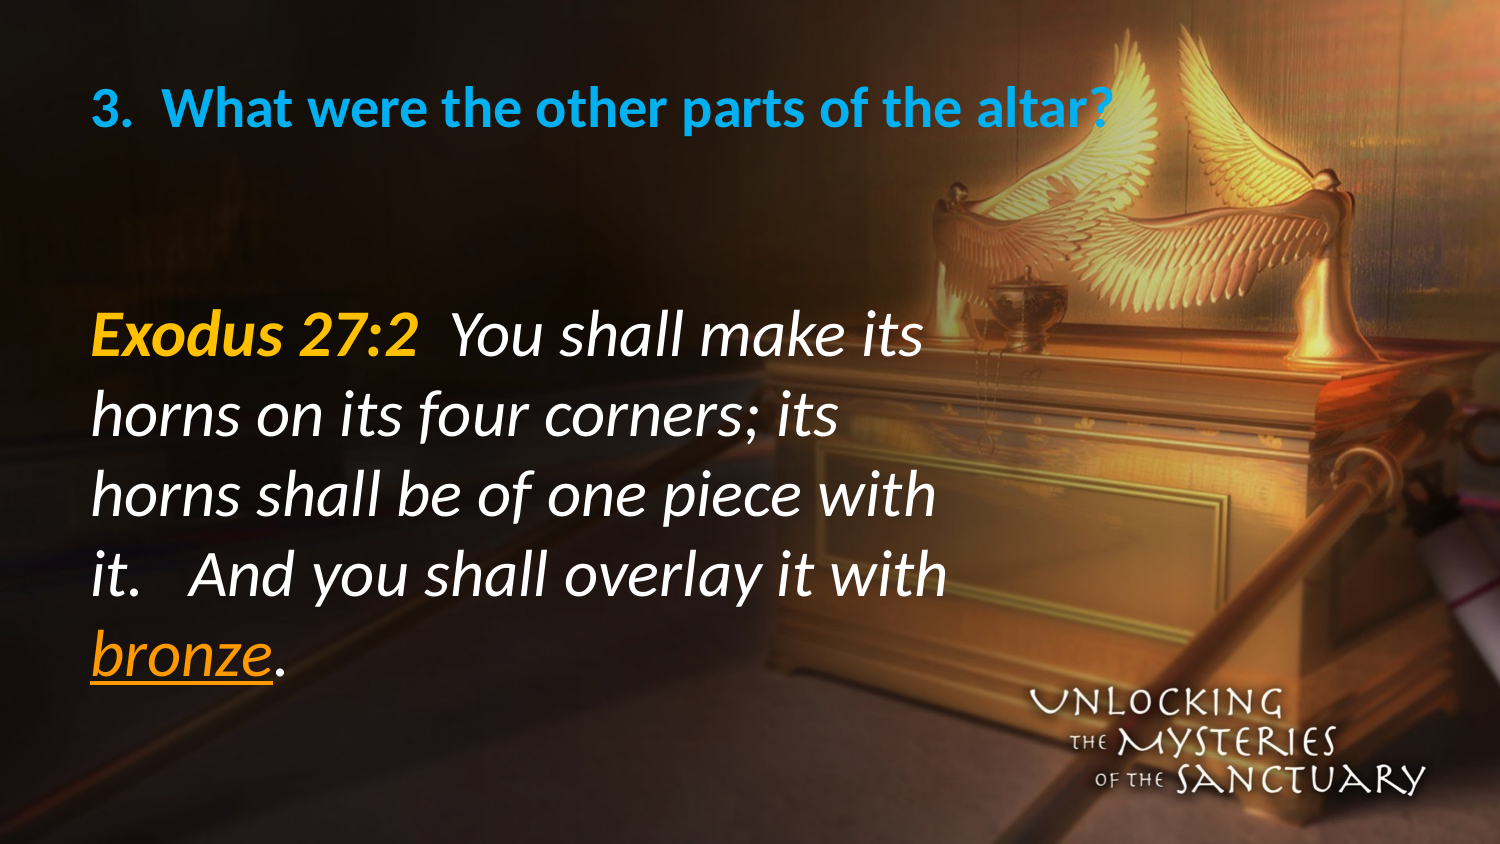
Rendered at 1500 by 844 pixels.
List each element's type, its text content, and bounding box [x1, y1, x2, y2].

list Exodus 27:2 You shall make its horns on its four corners; its horns shall be of one piece with it. And you shall overlay it with bronze. [75, 188, 966, 844]
picture [0, 0, 1500, 844]
title 3. What were the other parts of the altar? [75, 33, 1425, 175]
